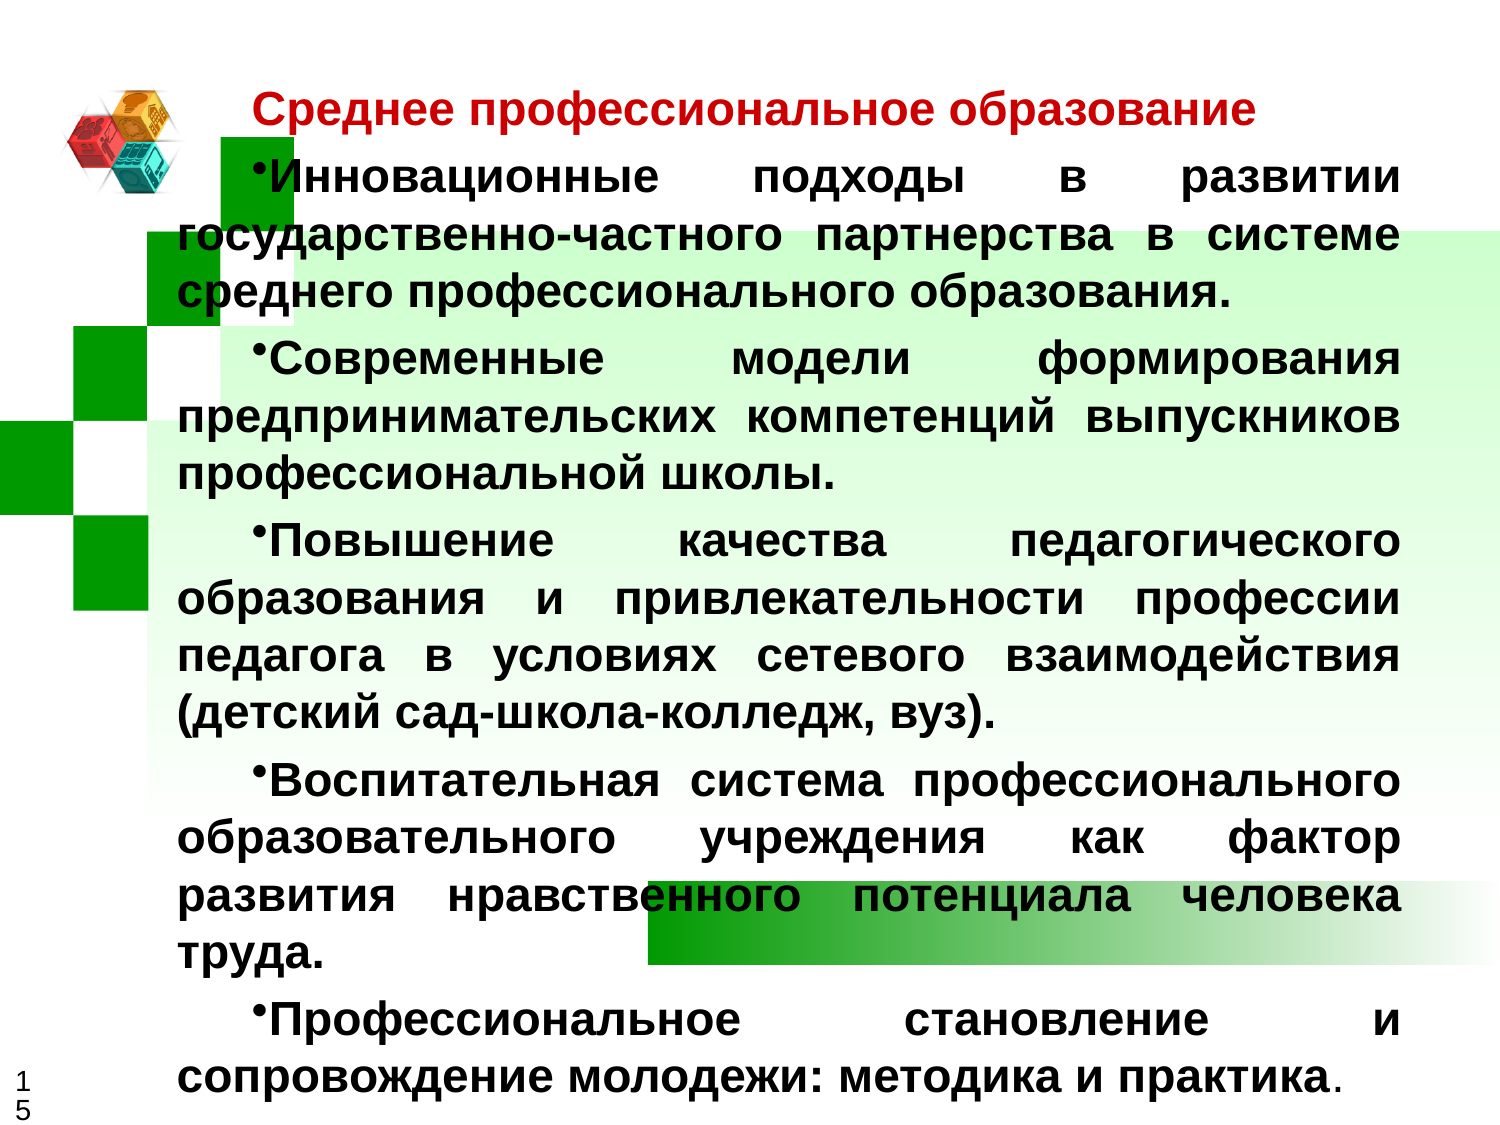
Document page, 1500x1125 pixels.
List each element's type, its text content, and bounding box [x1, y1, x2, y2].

picture [58, 81, 188, 200]
slide_number 15 [0, 1054, 59, 1125]
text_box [0, 136, 1500, 965]
list Среднее профессиональное образование Инновационные подходы в развитии государственно-частного партнерства в системе среднего профессионального образования. Современные модели формирования предпринимательских компетенций выпускников профессиональной школы. Повышение качества педагогического образования и привлекательности профессии педагога в условиях сетевого взаимодействия (детский сад-школа-колледж, вуз). Воспитательная система профессионального образовательного учреждения как фактор развития нравственного потенциала человека труда. Профессиональное становление и сопровождение молодежи: методика и практика. [105, 70, 1419, 135]
